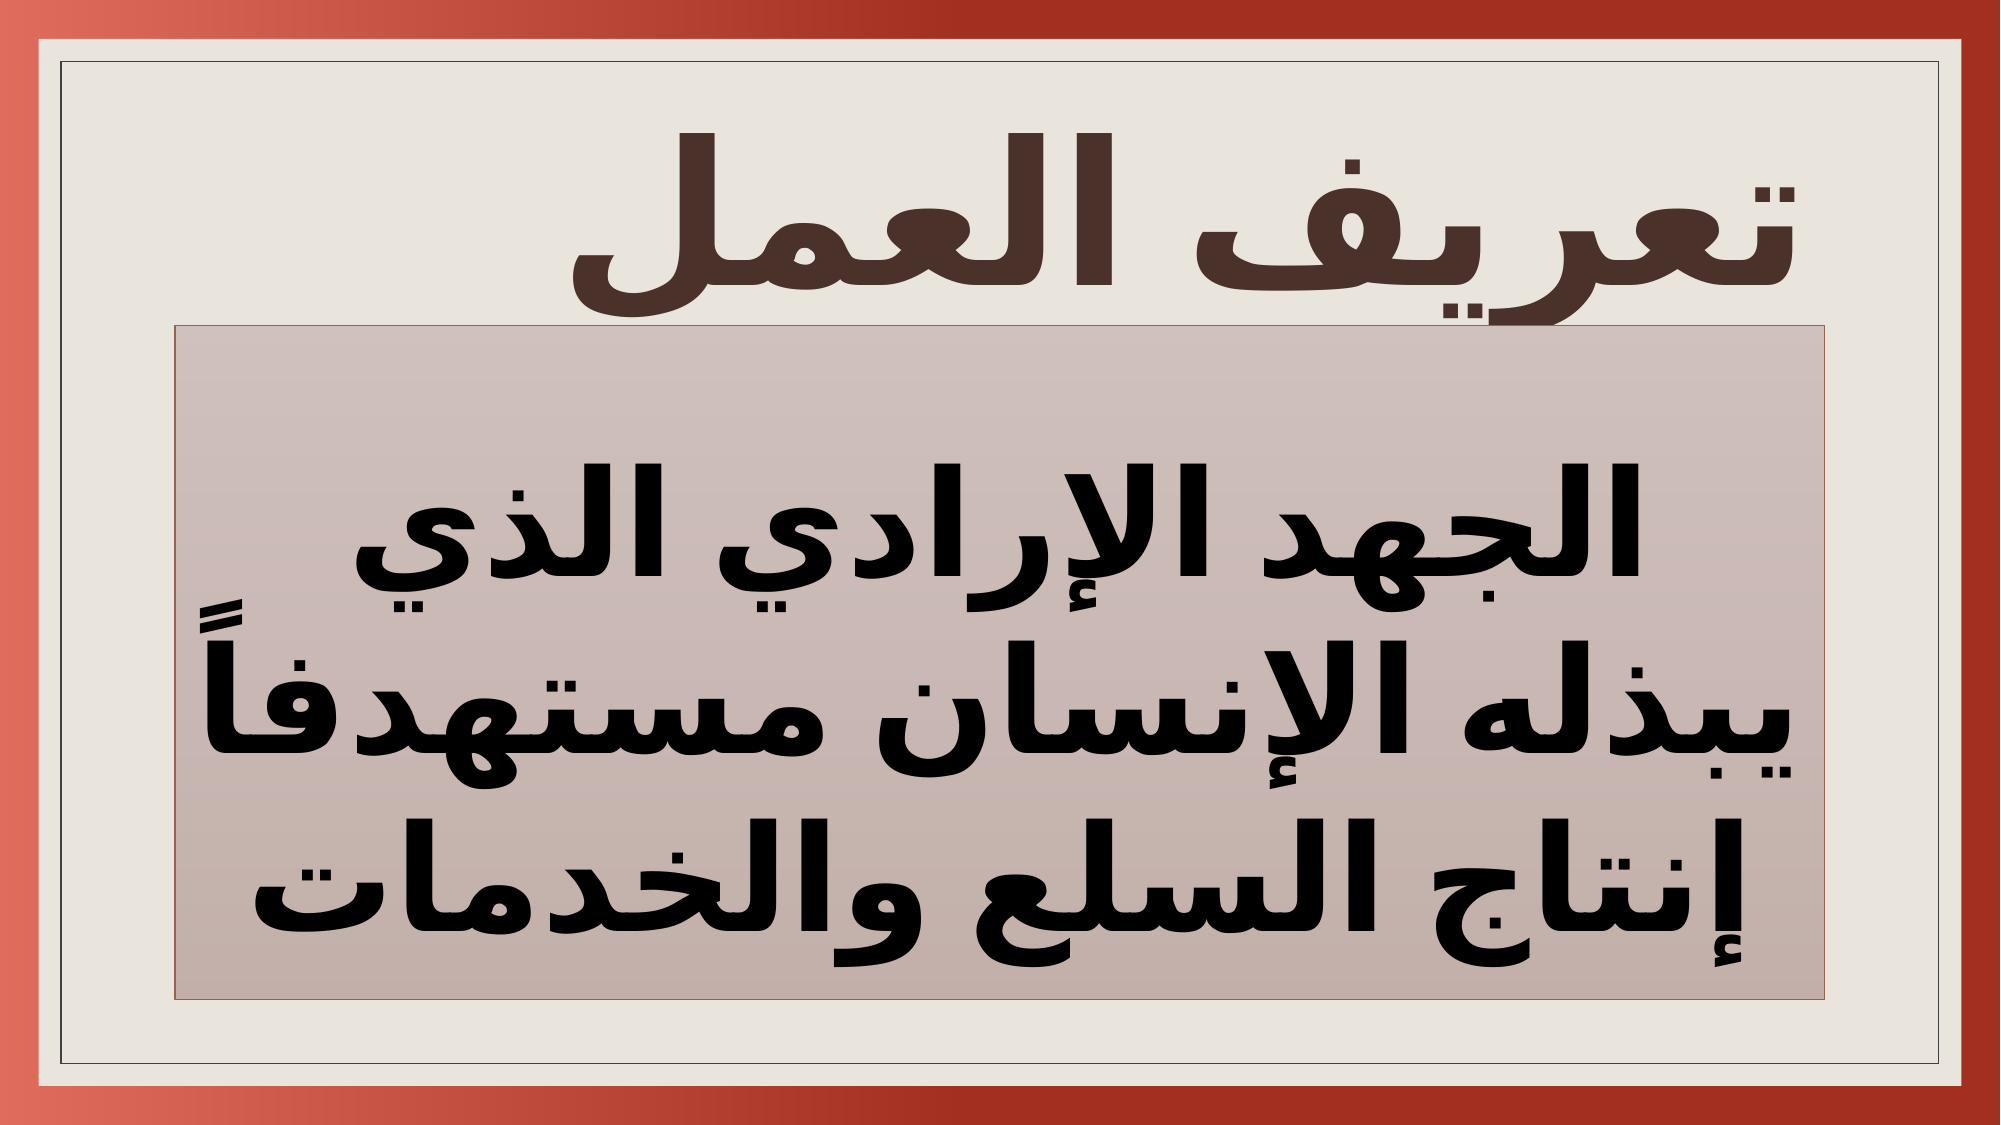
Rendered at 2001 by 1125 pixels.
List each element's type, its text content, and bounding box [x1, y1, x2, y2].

title تعريف العمل [174, 92, 1825, 325]
list الجهد الإرادي الذي يبذله الإنسان مستهدفاً إنتاج السلع والخدمات [174, 325, 1825, 1000]
